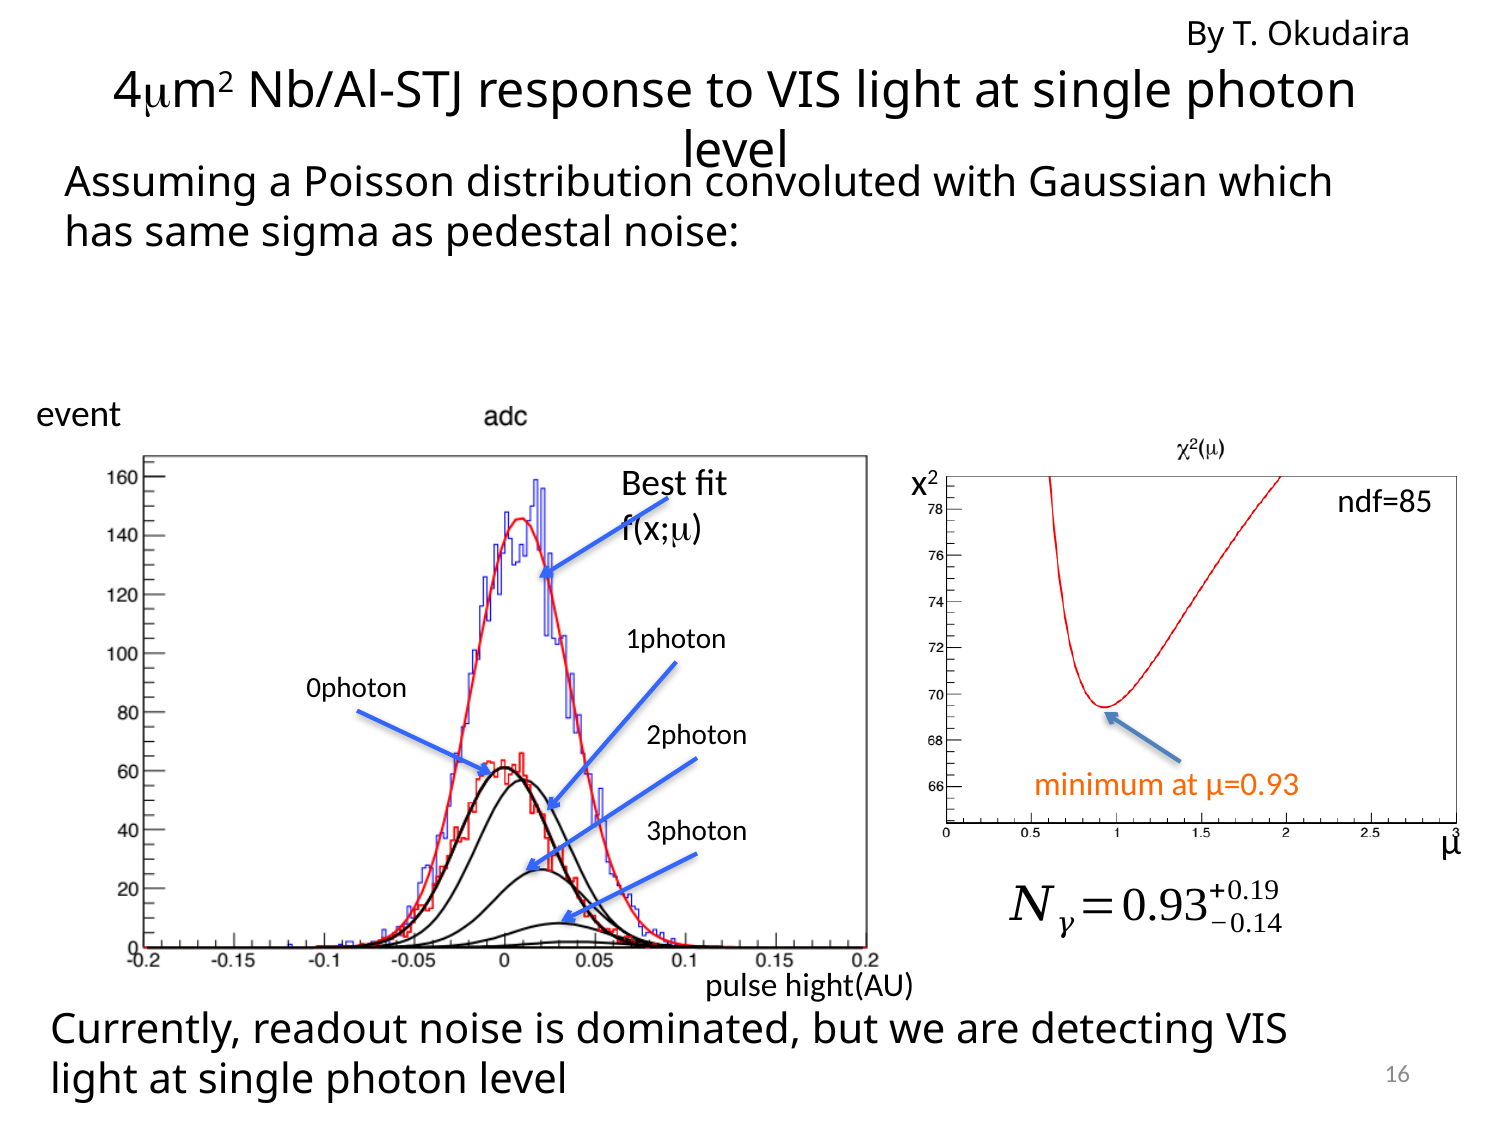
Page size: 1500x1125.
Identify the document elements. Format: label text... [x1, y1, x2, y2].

text_box Currently, readout noise is dominated, but we are detecting VIS light at single photon level [35, 994, 1374, 1109]
text_box By T. Okudaira [1114, 4, 1483, 60]
title 4m2 Nb/Al-STJ response to VIS light at single photon level [60, 36, 1411, 200]
text_box pulse hight(AU) [898, 956, 930, 994]
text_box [892, 433, 1482, 871]
slide_number 16 [1374, 1042, 1425, 1103]
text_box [19, 381, 892, 1008]
